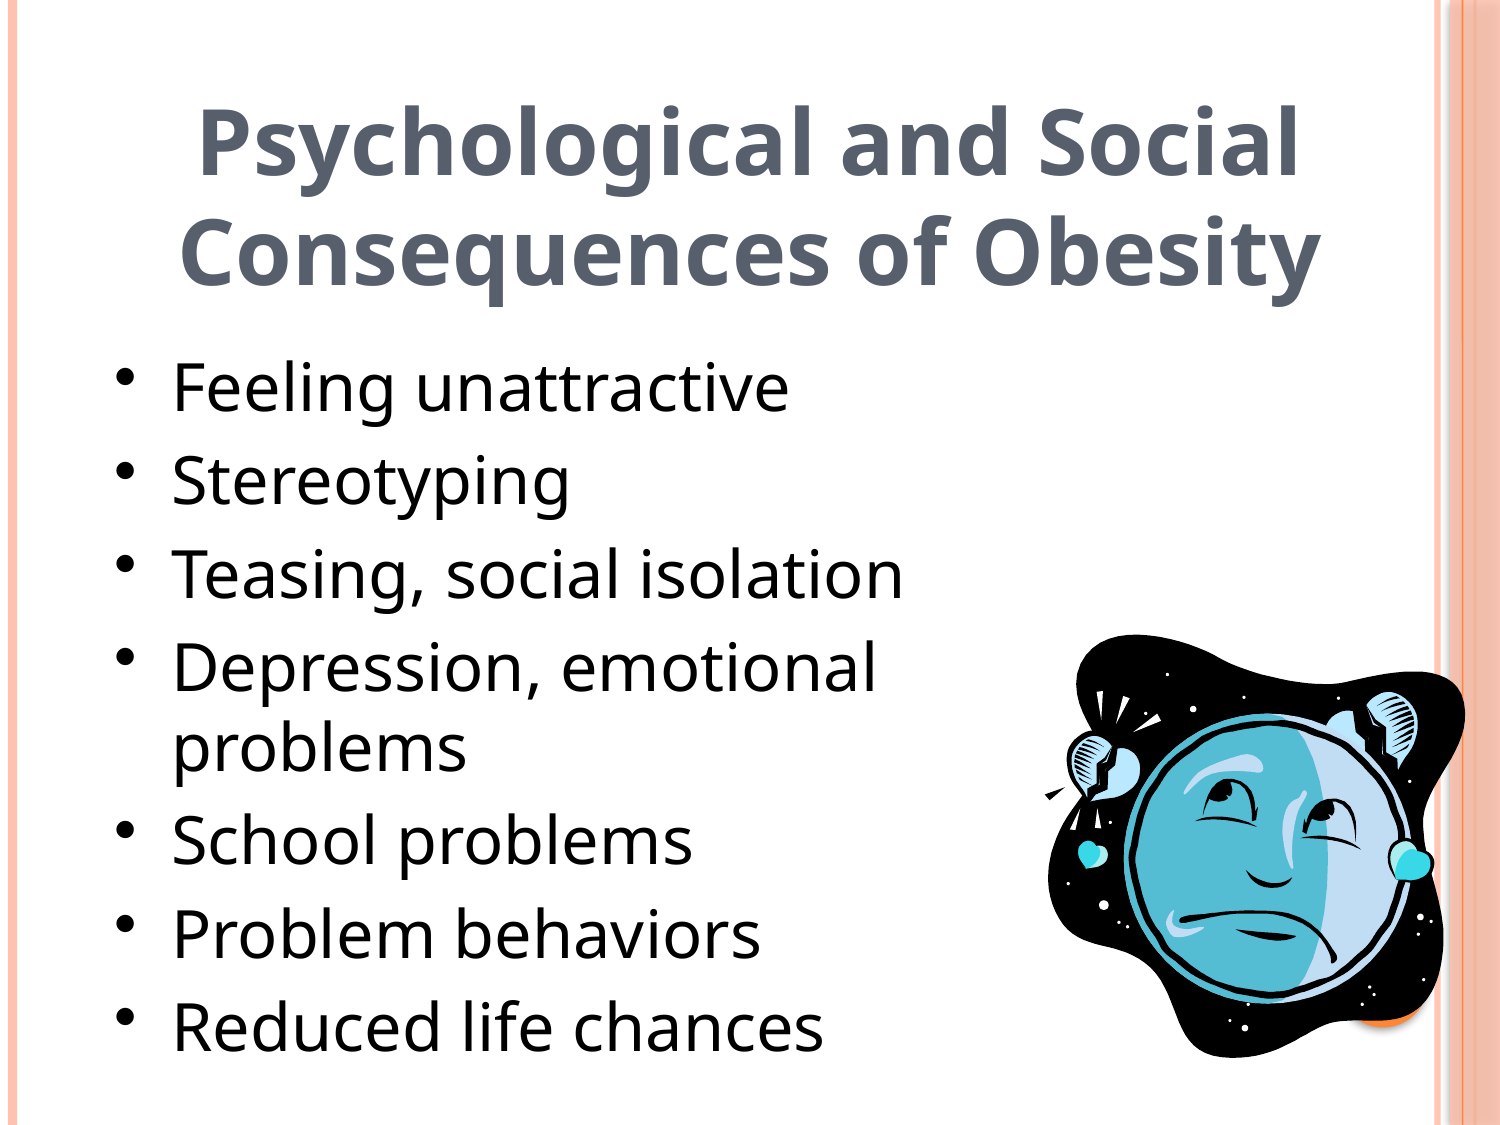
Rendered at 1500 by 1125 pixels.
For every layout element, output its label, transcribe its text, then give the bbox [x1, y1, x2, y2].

text_box Feeling unattractive Stereotyping Teasing, social isolation Depression, emotional problems School problems Problem behaviors Reduced life chances [99, 337, 1088, 1055]
picture [1036, 611, 1475, 1063]
text_box Psychological and Social Consequences of Obesity [112, 99, 1388, 288]
